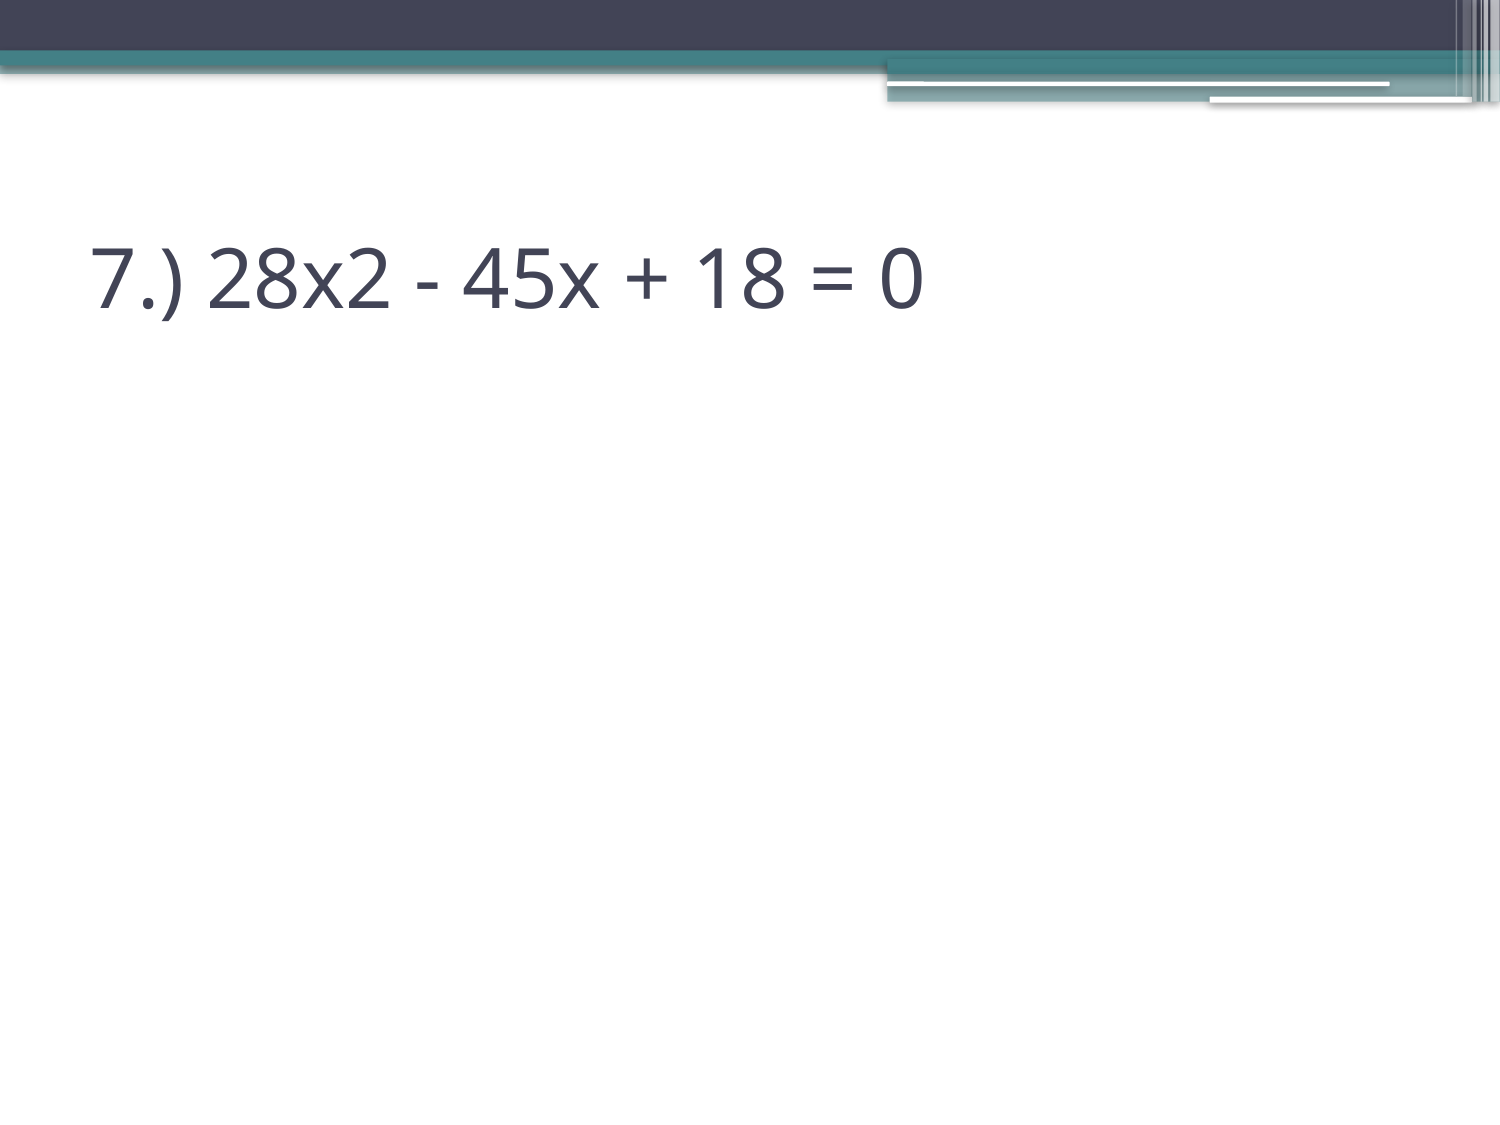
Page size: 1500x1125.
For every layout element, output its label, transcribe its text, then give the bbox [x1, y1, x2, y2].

title 7.) 28x2 - 45x + 18 = 0 [75, 187, 1425, 363]
